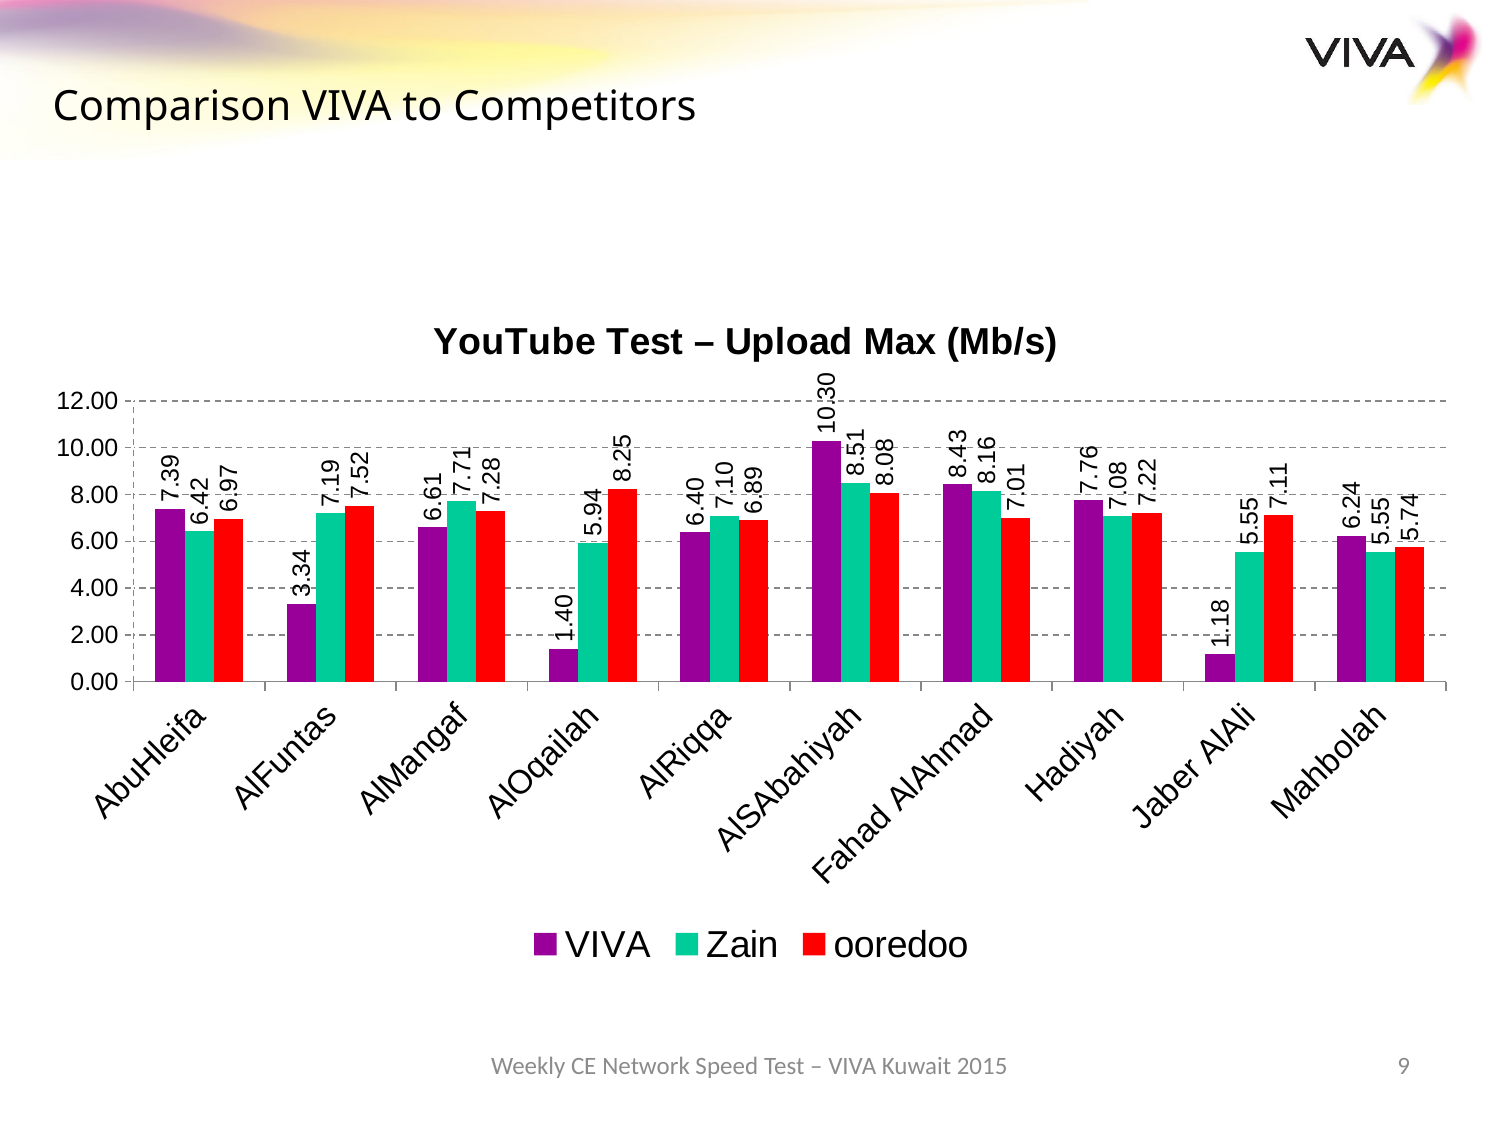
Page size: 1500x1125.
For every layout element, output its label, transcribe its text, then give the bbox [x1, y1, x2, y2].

text_box 9 [1074, 1042, 1425, 1103]
text_box Weekly CE Network Speed Test – VIVA Kuwait 2015 [205, 1042, 1074, 1103]
chart [27, 287, 1476, 974]
picture [1300, 12, 1485, 105]
picture [0, 0, 1089, 160]
text_box Comparison VIVA to Competitors [37, 24, 1278, 184]
